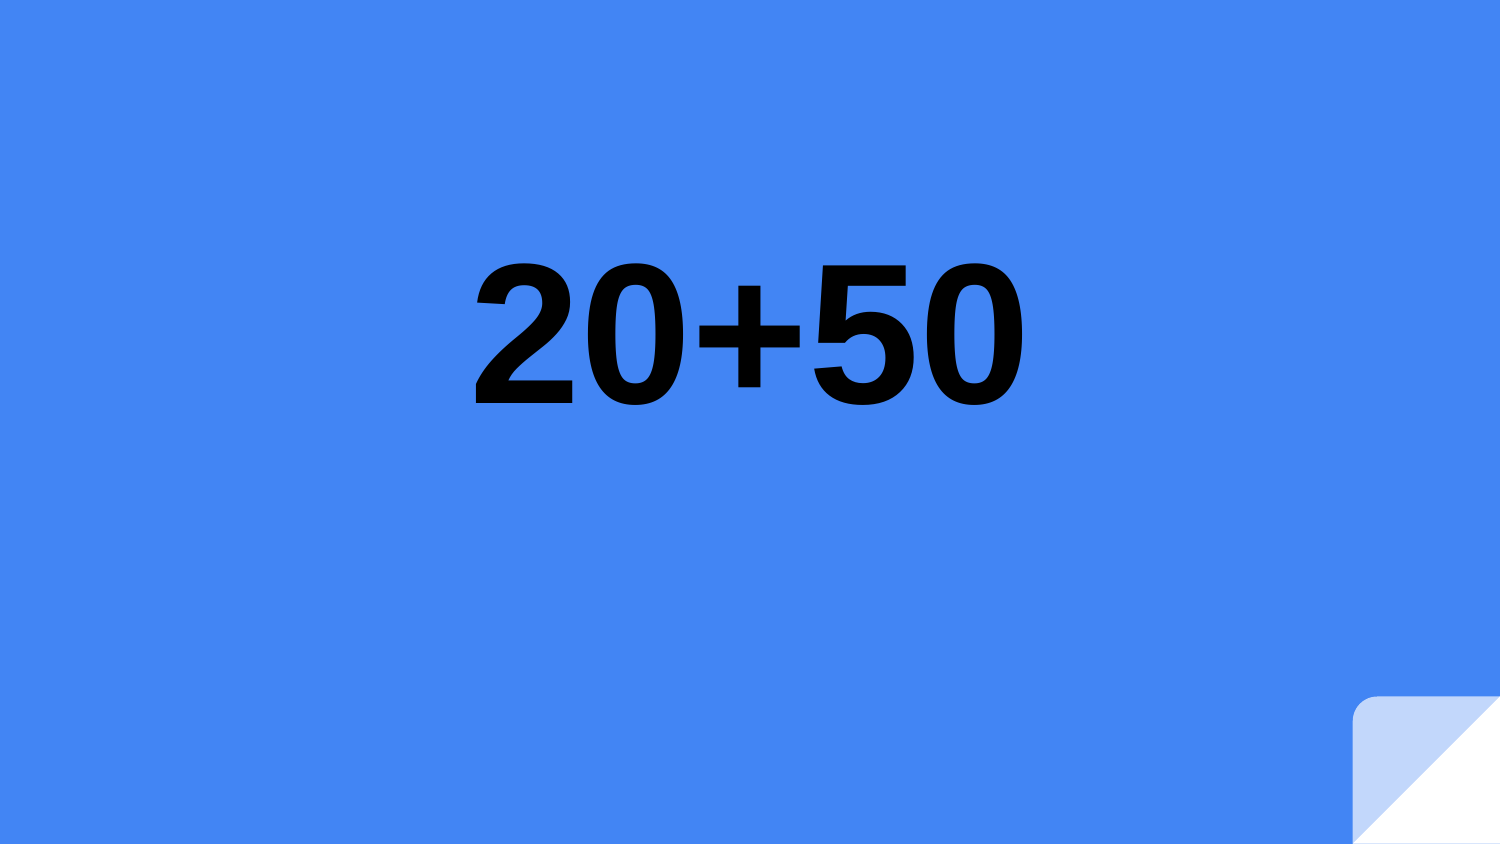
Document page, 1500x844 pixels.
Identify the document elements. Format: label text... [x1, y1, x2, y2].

title 20+50 [51, 207, 1449, 459]
